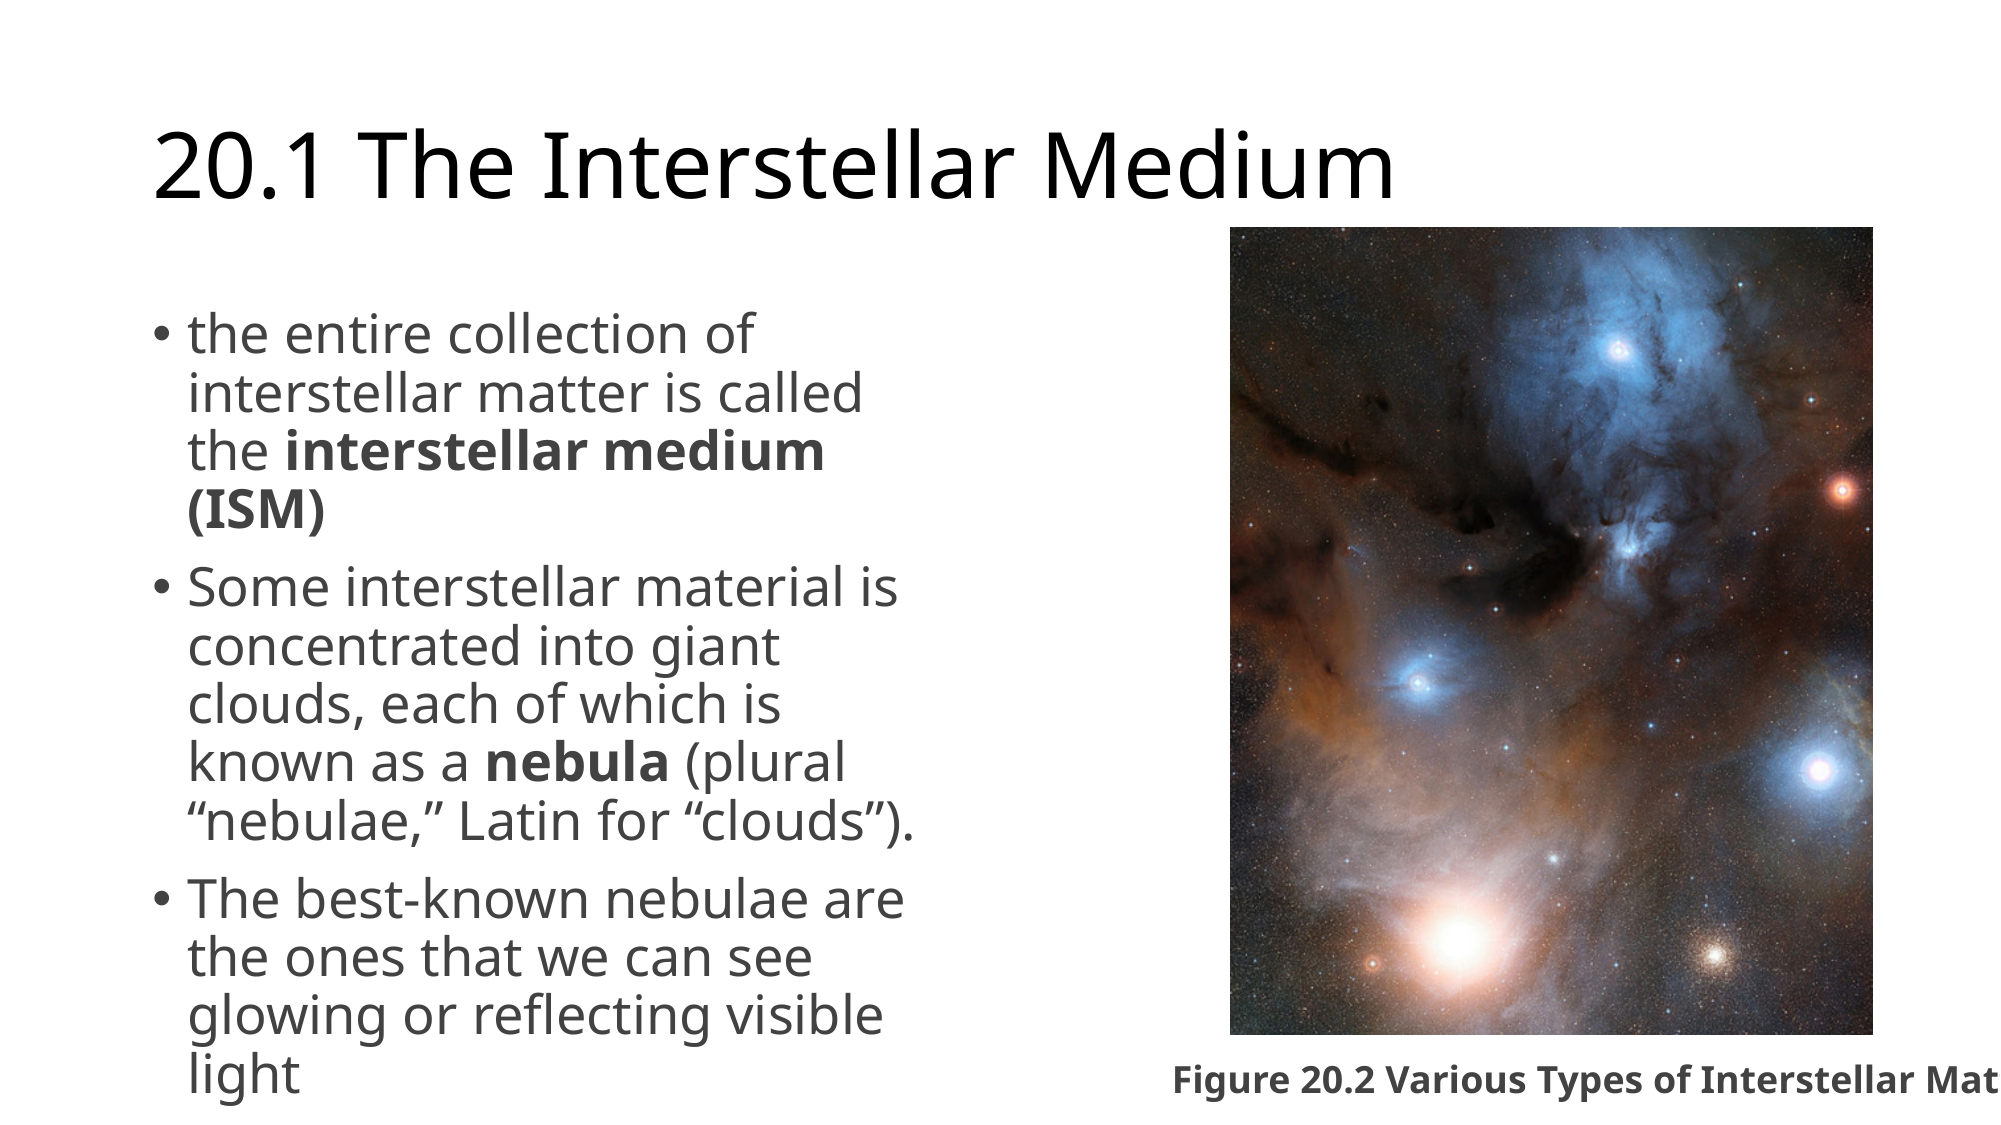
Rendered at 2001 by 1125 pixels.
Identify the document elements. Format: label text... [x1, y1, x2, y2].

title 20.1 The Interstellar Medium [137, 59, 1863, 278]
text_box Figure 20.2 Various Types of Interstellar Matter. [1157, 1049, 2000, 1109]
list the entire collection of interstellar matter is called the interstellar medium (ISM) Some interstellar material is concentrated into giant clouds, each of which is known as a nebula (plural “nebulae,” Latin for “clouds”). The best-known nebulae are the ones that we can see glowing or reflecting visible light [137, 299, 954, 1125]
picture [1230, 227, 1873, 1035]
